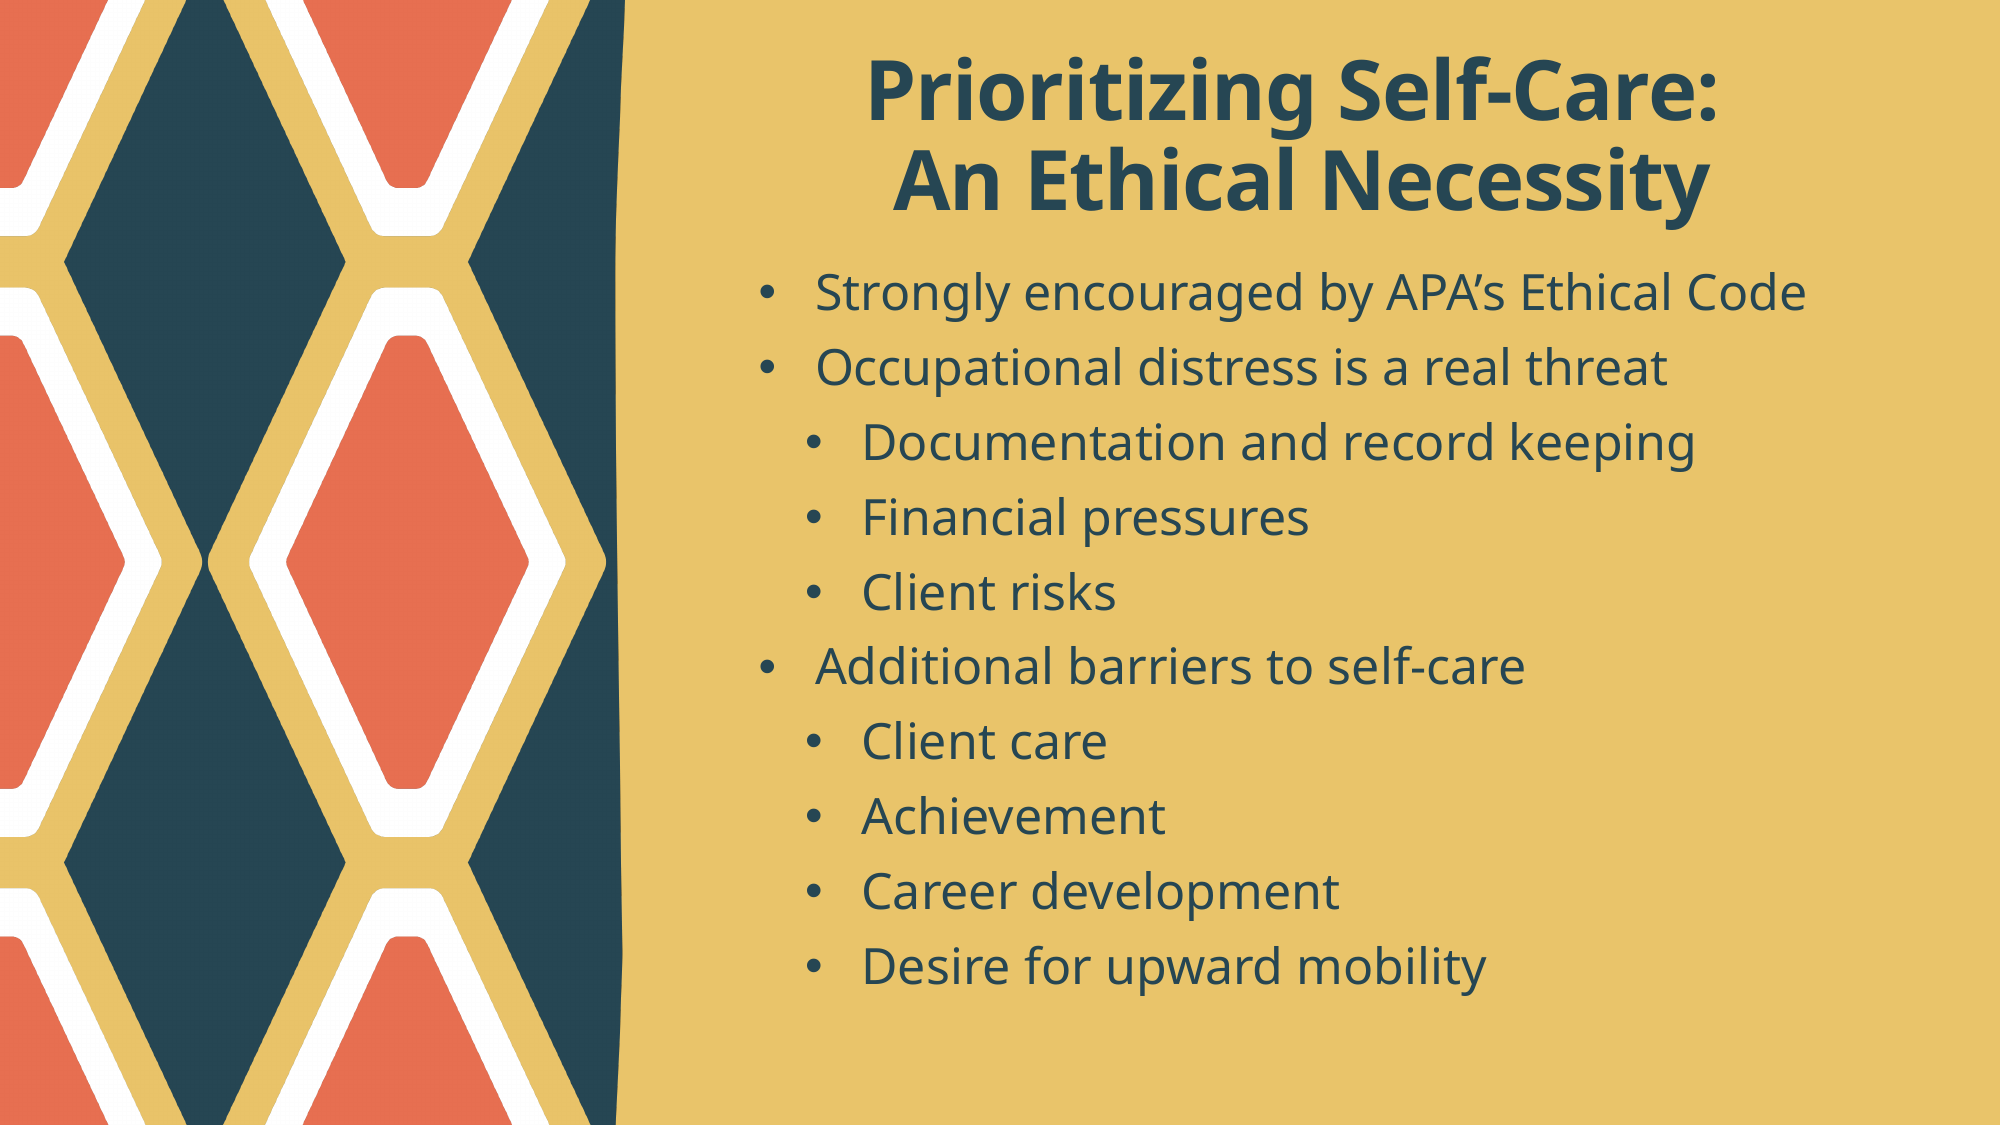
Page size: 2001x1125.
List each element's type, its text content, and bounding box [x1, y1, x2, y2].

picture [0, 0, 625, 1125]
title Prioritizing Self-Care: An Ethical Necessity [708, 40, 1897, 236]
list Strongly encouraged by APA’s Ethical Code Occupational distress is a real threat Documentation and record keeping Financial pressures Client risks Additional barriers to self-care Client care Achievement Career development Desire for upward mobility [743, 260, 1973, 798]
